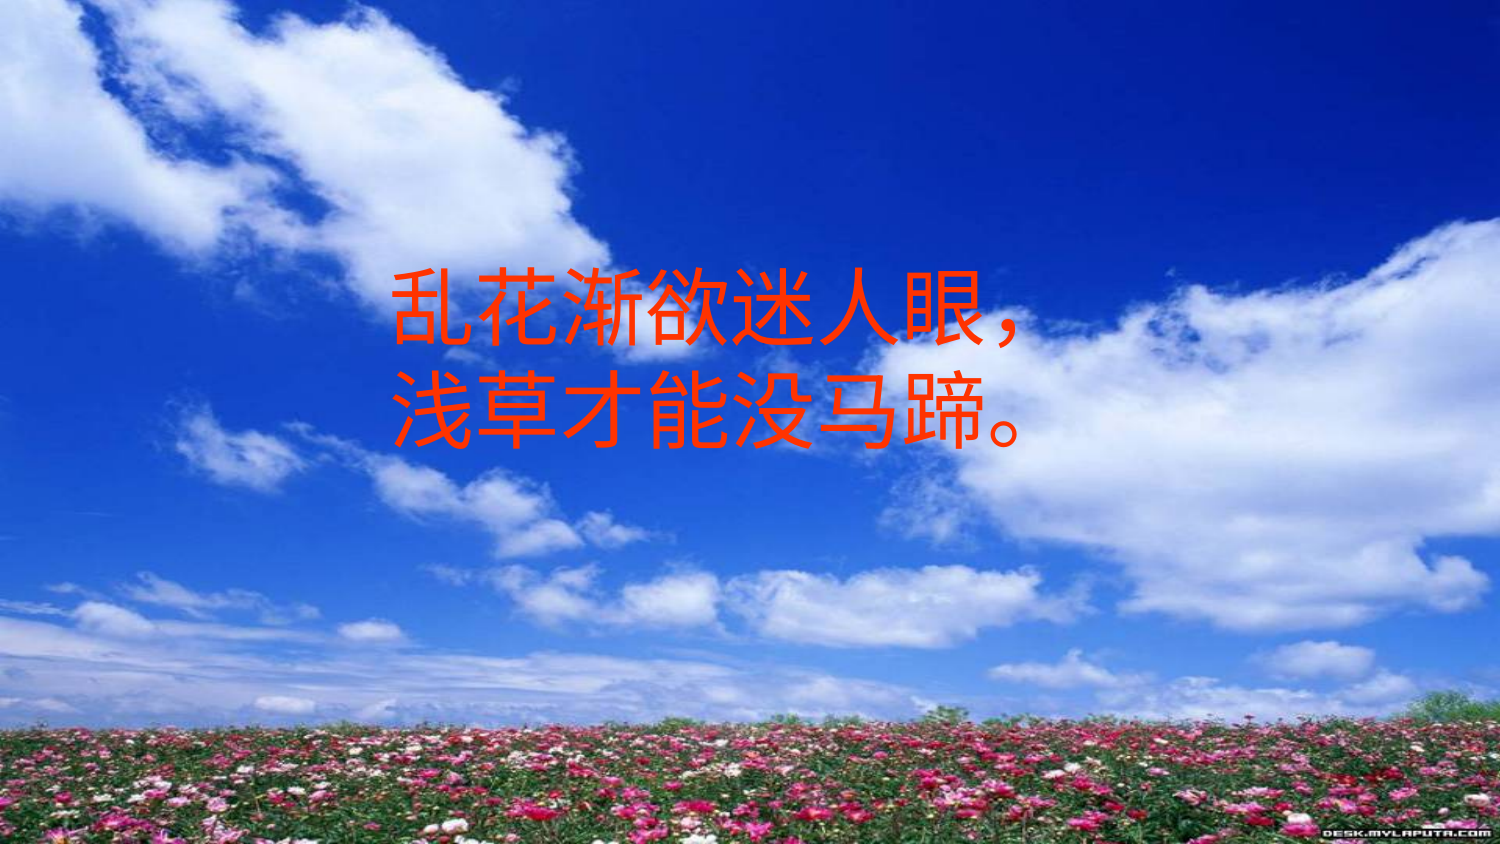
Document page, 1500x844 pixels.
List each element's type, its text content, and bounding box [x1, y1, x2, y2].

text_box 乱花渐欲迷人眼， 浅草才能没马蹄。 [377, 248, 1303, 465]
picture [0, 0, 1500, 844]
